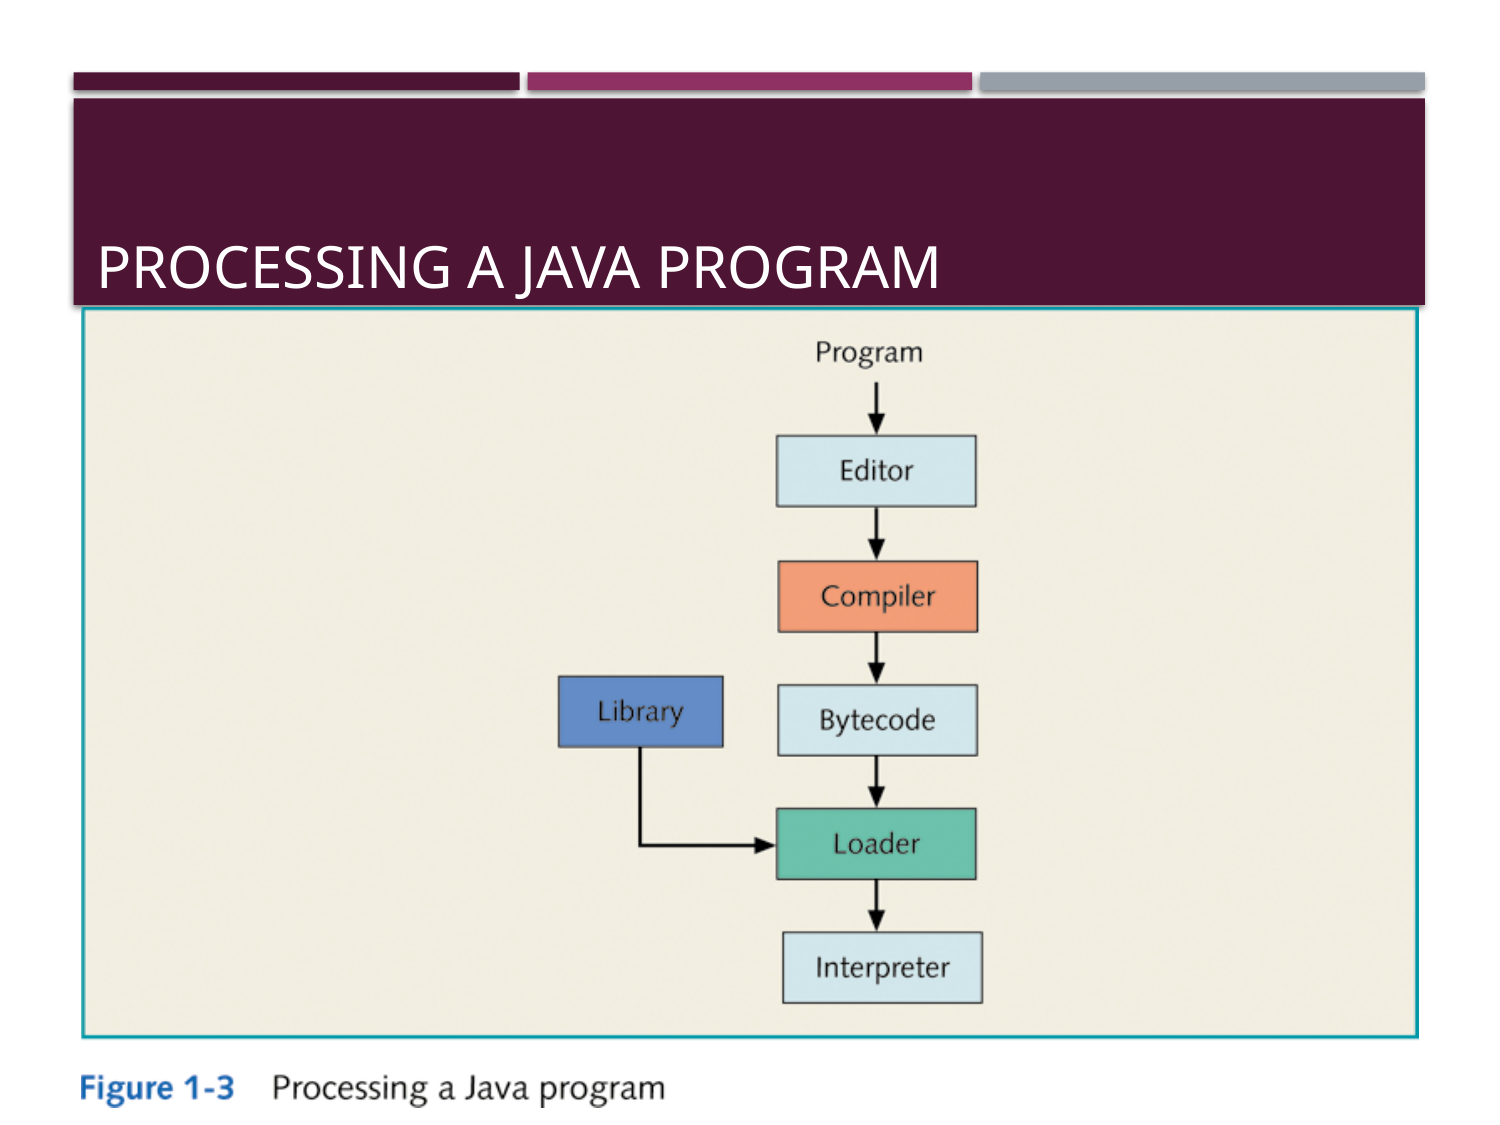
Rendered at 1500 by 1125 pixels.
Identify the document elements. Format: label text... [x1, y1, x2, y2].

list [80, 306, 1420, 1108]
title Processing a Java Program [81, 119, 1357, 306]
